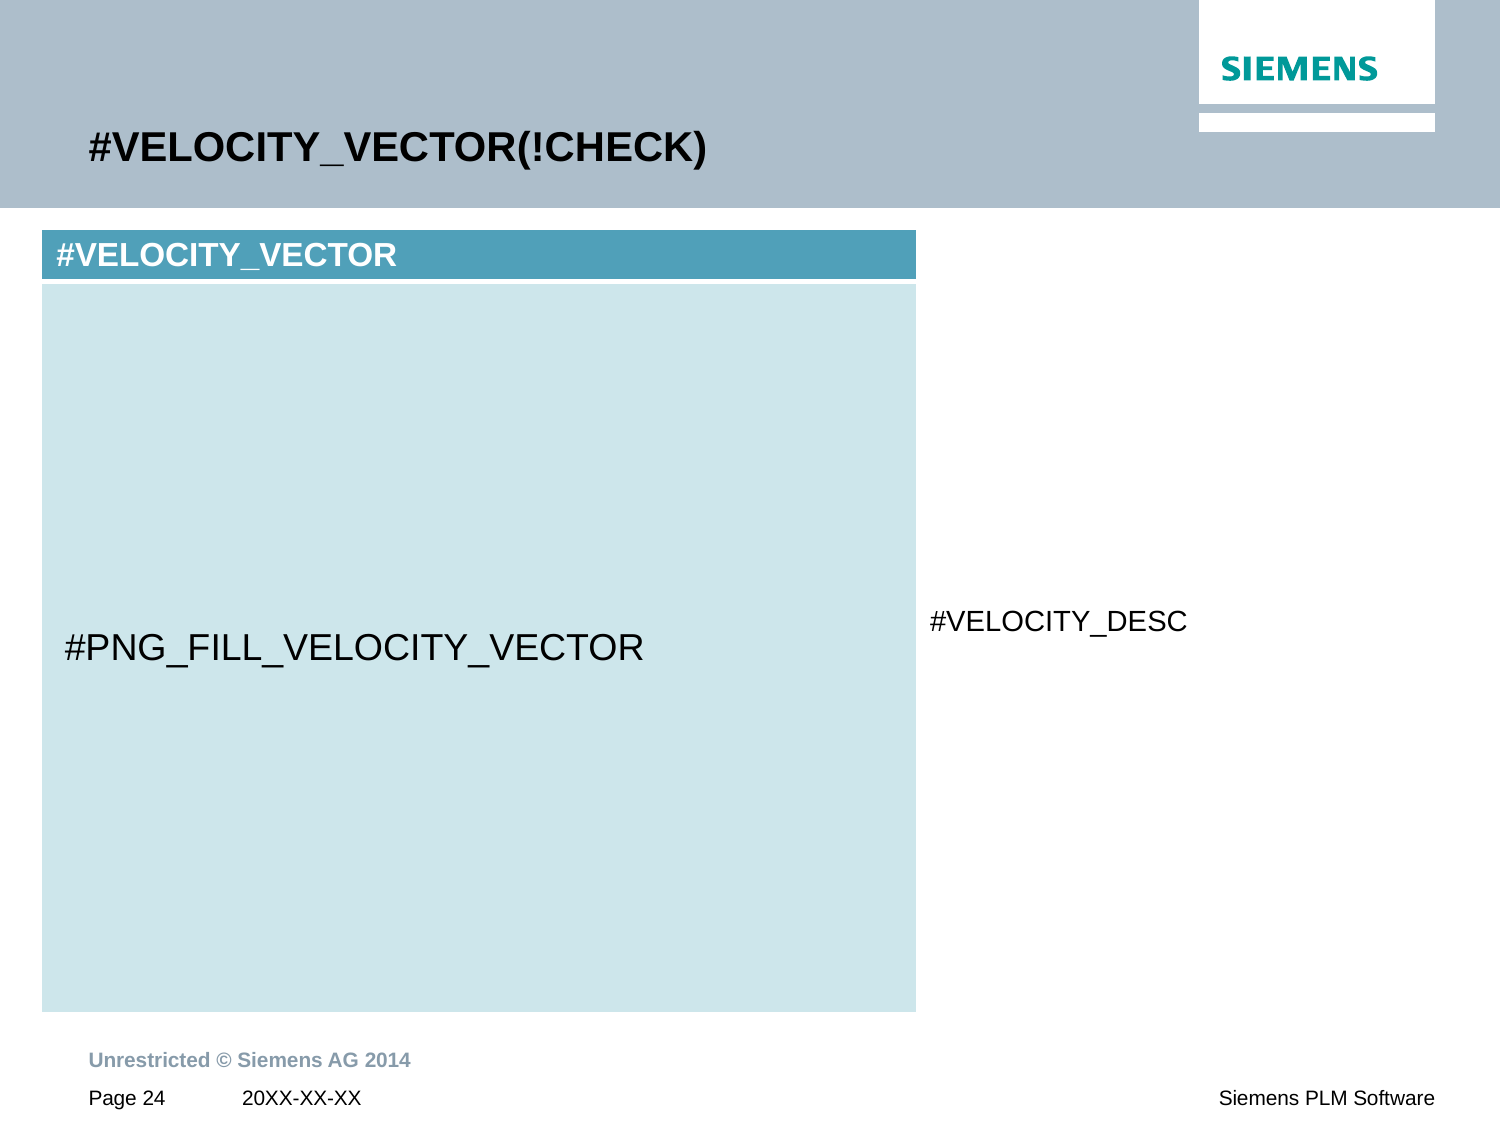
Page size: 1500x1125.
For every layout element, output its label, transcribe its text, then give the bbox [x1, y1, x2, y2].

title #VELOCITY_VECTOR(!CHECK) [0, 0, 1500, 209]
text_box #VELOCITY_DESC [915, 594, 1436, 645]
text_box #PNG_FILL_VELOCITY_VECTOR [64, 302, 892, 988]
table_header #VELOCITY_VECTOR [42, 230, 916, 279]
table_cell [42, 284, 916, 1012]
